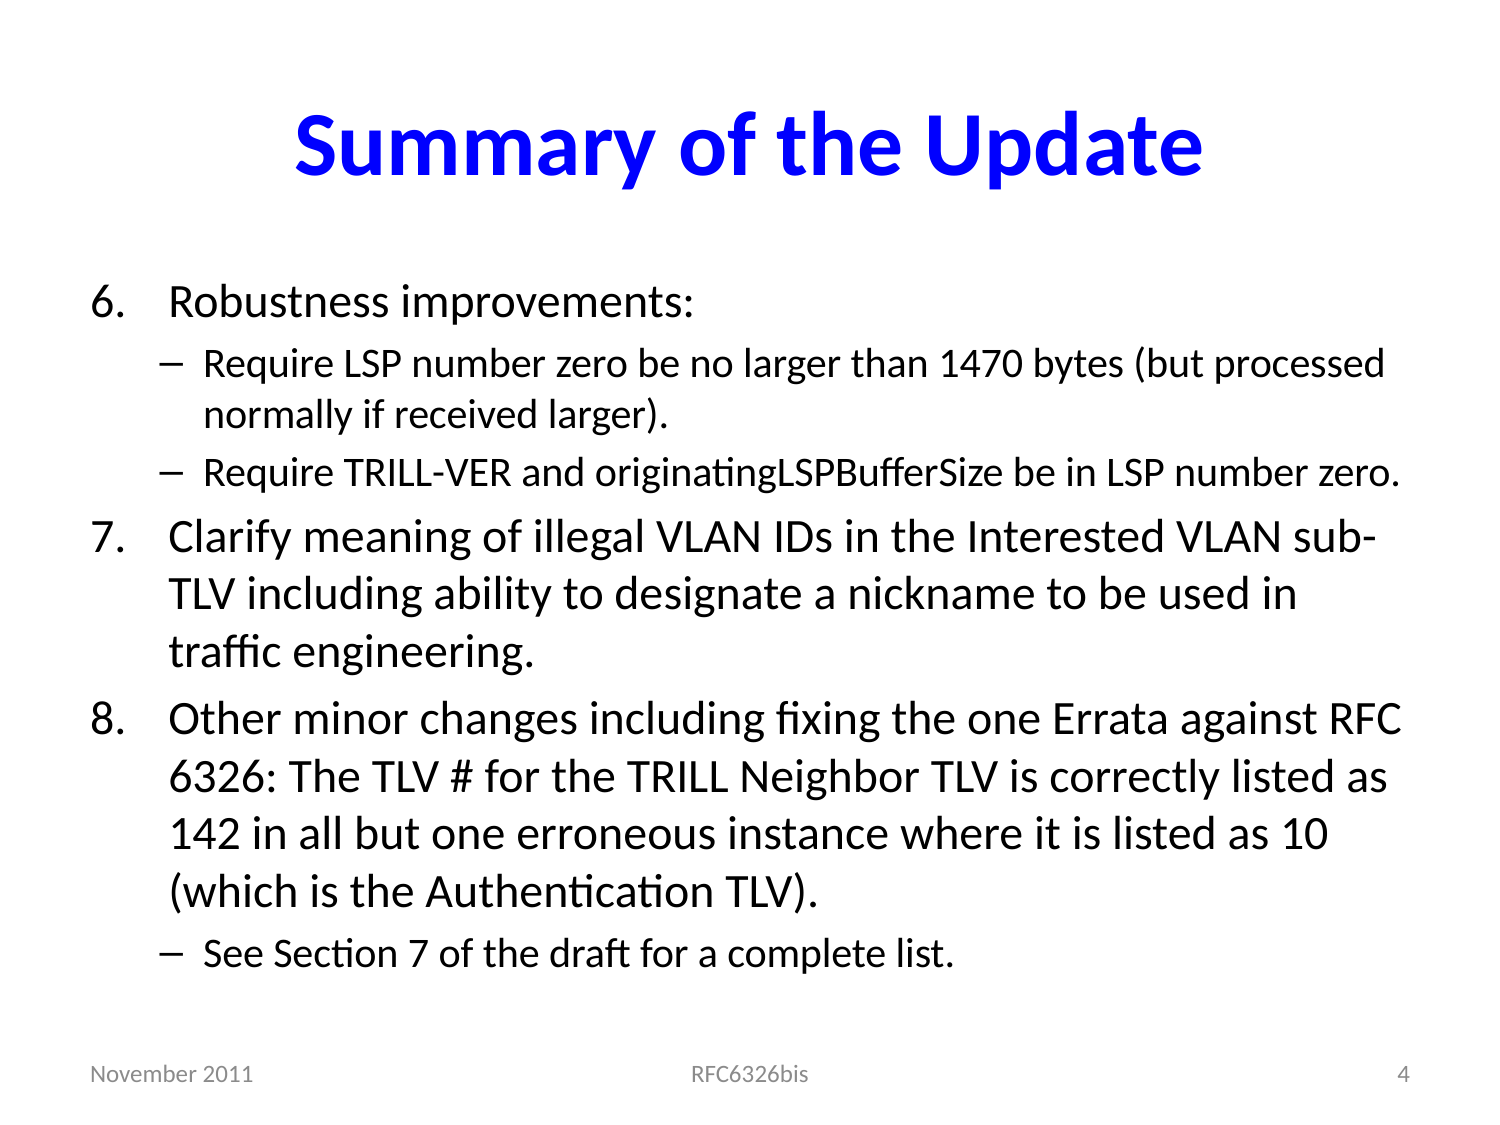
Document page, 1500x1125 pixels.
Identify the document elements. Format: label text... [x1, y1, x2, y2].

list Robustness improvements: Require LSP number zero be no larger than 1470 bytes (but processed normally if received larger). Require TRILL-VER and originatingLSPBufferSize be in LSP number zero. Clarify meaning of illegal VLAN IDs in the Interested VLAN sub-TLV including ability to designate a nickname to be used in traffic engineering. Other minor changes including fixing the one Errata against RFC 6326: The TLV # for the TRILL Neighbor TLV is correctly listed as 142 in all but one erroneous instance where it is listed as 10 (which is the Authentication TLV). See Section 7 of the draft for a complete list. [75, 262, 1425, 1005]
slide_number 4 [1074, 1042, 1425, 1103]
footer RFC6326bis [512, 1042, 988, 1103]
title Summary of the Update [75, 45, 1425, 233]
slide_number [75, 1042, 425, 1103]
